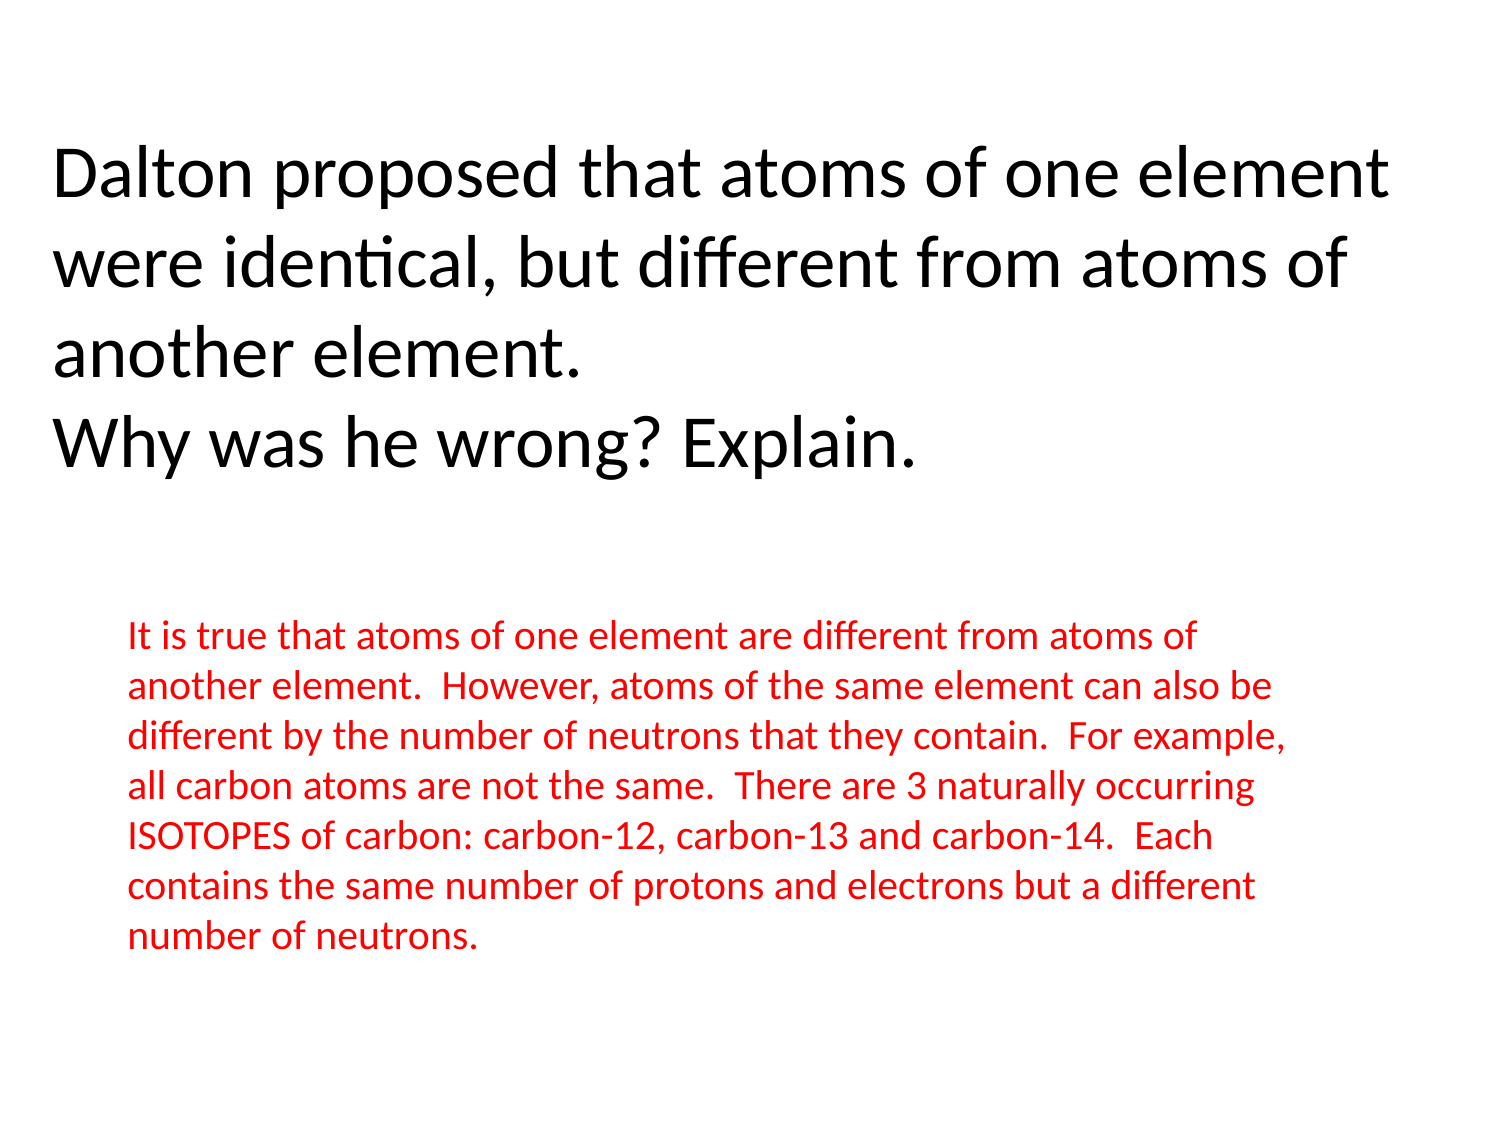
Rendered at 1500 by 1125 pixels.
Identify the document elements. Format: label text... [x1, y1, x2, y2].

title Dalton proposed that atoms of one element were identical, but different from atoms of another element. Why was he wrong? Explain. [37, 37, 1438, 568]
text_box It is true that atoms of one element are different from atoms of another element. However, atoms of the same element can also be different by the number of neutrons that they contain. For example, all carbon atoms are not the same. There are 3 naturally occurring ISOTOPES of carbon: carbon-12, carbon-13 and carbon-14. Each contains the same number of protons and electrons but a different number of neutrons. [112, 600, 1338, 965]
